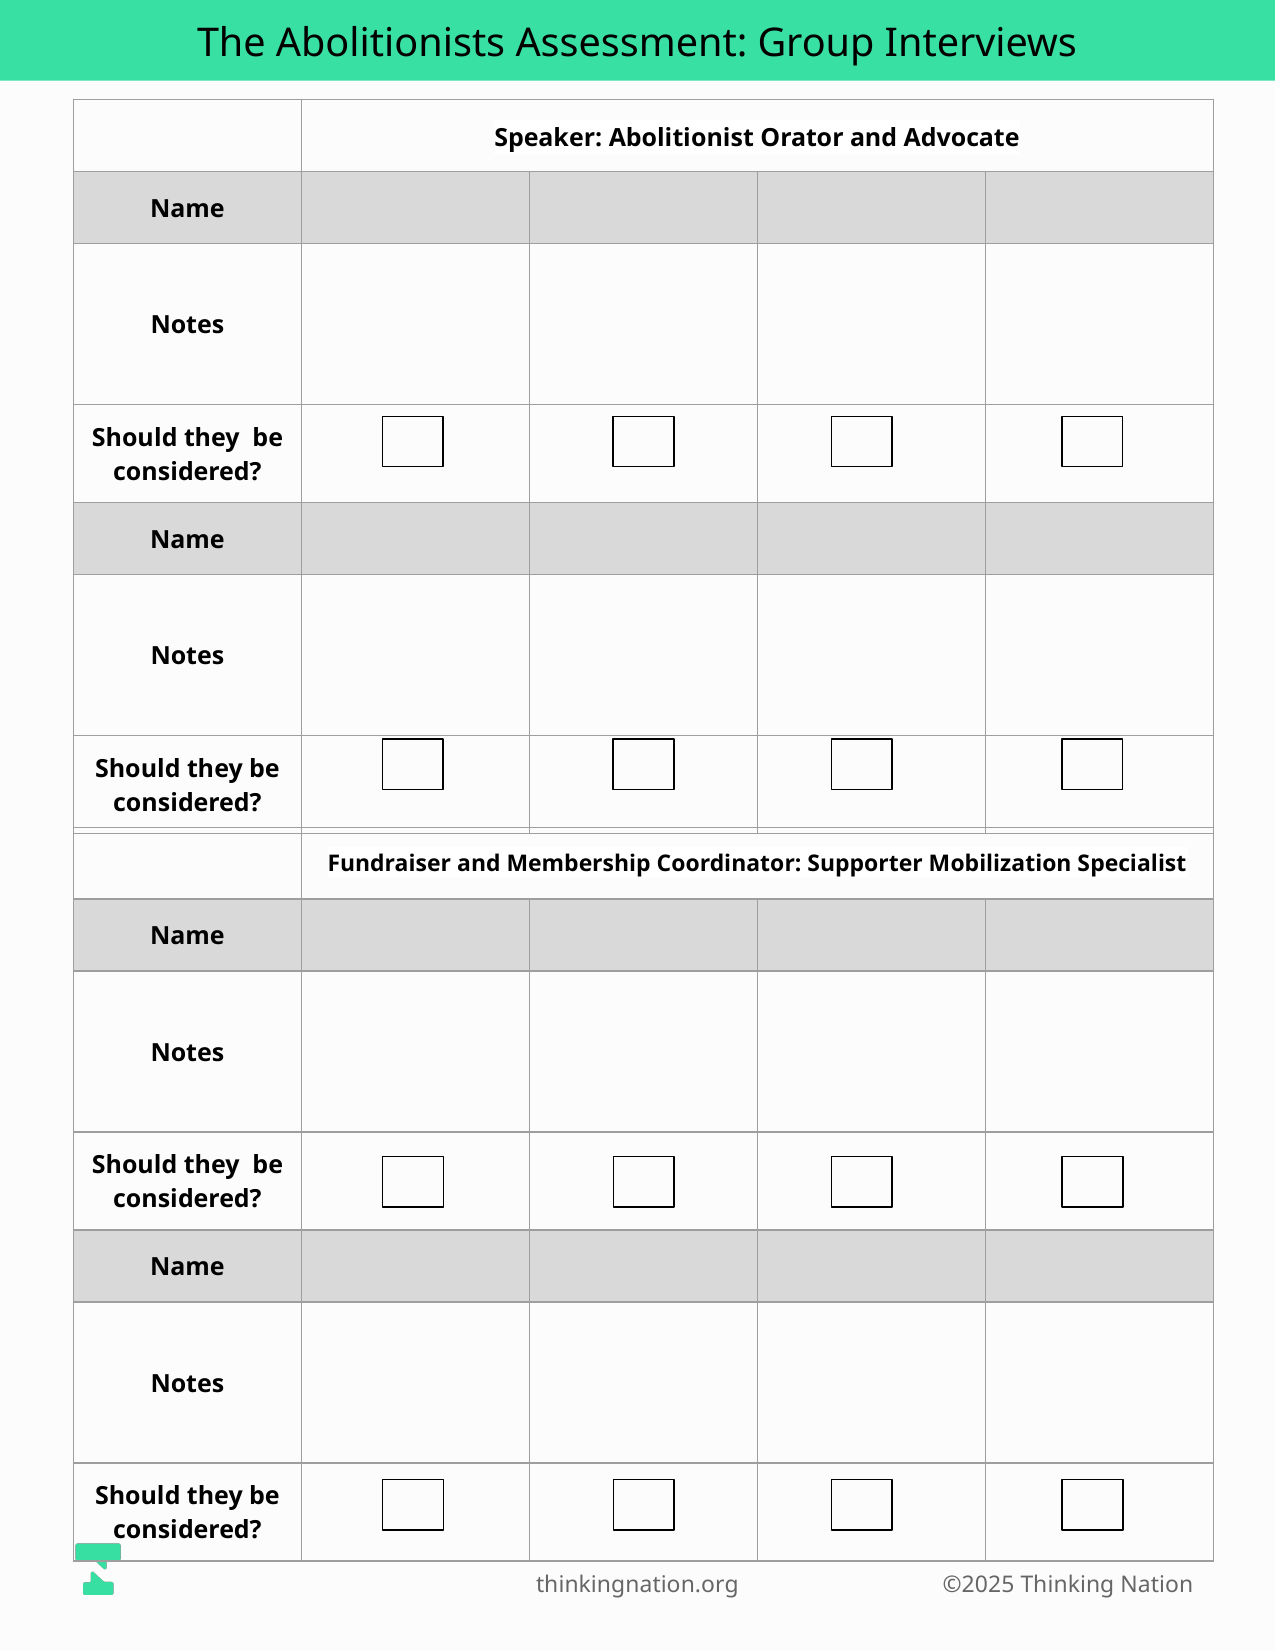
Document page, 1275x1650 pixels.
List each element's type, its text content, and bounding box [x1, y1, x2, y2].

text_box [831, 1479, 893, 1530]
table_cell [758, 172, 985, 243]
text_box The Abolitionists Assessment: Group Interviews [0, 0, 1275, 81]
text_box [613, 1156, 674, 1207]
table_cell [986, 172, 1213, 243]
table_cell [530, 244, 757, 404]
table_cell Should they be considered? [74, 1464, 301, 1560]
text_box [382, 1156, 444, 1207]
table_cell [758, 900, 985, 970]
table_cell [302, 575, 529, 735]
table_cell [986, 900, 1213, 970]
table_cell [986, 972, 1213, 1131]
table_cell [986, 244, 1213, 404]
table_cell Should they be considered? [74, 1133, 301, 1229]
table_cell [758, 405, 985, 502]
table_cell [986, 1303, 1213, 1462]
table_cell [302, 244, 529, 404]
table_header Speaker: Abolitionist Orator and Advocate [302, 100, 1213, 171]
table_cell [986, 736, 1213, 827]
table_cell [986, 1133, 1213, 1229]
text_box [382, 416, 444, 467]
text_box [1061, 739, 1123, 790]
table_cell [986, 405, 1213, 502]
table_cell Notes [74, 972, 301, 1131]
table_cell [986, 1231, 1213, 1301]
text_box [831, 416, 892, 467]
table_cell [530, 405, 757, 502]
table_cell Notes [74, 244, 301, 404]
table_cell [302, 900, 529, 970]
table_cell [302, 972, 529, 1131]
table_cell [758, 1303, 985, 1462]
table_cell [758, 575, 985, 735]
table_cell Notes [74, 575, 301, 735]
table_cell [758, 244, 985, 404]
table_cell [302, 1303, 529, 1462]
text_box ©2025 Thinking Nation [907, 1562, 1210, 1605]
table_cell [758, 1464, 985, 1560]
table_cell Name [74, 503, 301, 574]
table_cell [302, 1231, 529, 1301]
text_box [831, 739, 892, 790]
table_cell [530, 1133, 757, 1229]
table_cell Should they be considered? [74, 736, 301, 827]
table_cell [530, 575, 757, 735]
table_cell [758, 1133, 985, 1229]
table_cell [530, 900, 757, 970]
table_header [74, 100, 301, 171]
table_cell Name [74, 172, 301, 243]
text_box [831, 1156, 893, 1207]
text_box [613, 739, 674, 790]
table_cell [302, 405, 529, 502]
table_cell [302, 172, 529, 243]
table_cell [530, 503, 757, 574]
table_cell [758, 503, 985, 574]
table_cell [758, 972, 985, 1131]
table_cell [758, 736, 985, 827]
table_header Fundraiser and Membership Coordinator: Supporter Mobilization Specialist [302, 828, 1213, 898]
table_cell Notes [74, 1303, 301, 1462]
text_box [382, 739, 444, 790]
table_cell [530, 1303, 757, 1462]
text_box [382, 1479, 444, 1530]
table_cell [302, 503, 529, 574]
text_box [1061, 416, 1123, 467]
table_cell [302, 1464, 529, 1560]
table_cell [302, 736, 529, 827]
table_cell [302, 1133, 529, 1229]
table_header [74, 828, 301, 898]
text_box [613, 1479, 674, 1530]
table_cell Name [74, 1231, 301, 1301]
table_cell [530, 1231, 757, 1301]
table_cell [530, 172, 757, 243]
table_cell Name [74, 900, 301, 970]
picture [62, 1533, 134, 1605]
table_cell [986, 1464, 1213, 1560]
table_cell [758, 1231, 985, 1301]
table_cell [986, 503, 1213, 574]
text_box [613, 416, 674, 467]
table_cell [986, 575, 1213, 735]
text_box [1062, 1479, 1123, 1530]
text_box thinkingnation.org [486, 1562, 789, 1605]
table_cell [530, 972, 757, 1131]
table_cell Should they be considered? [74, 405, 301, 502]
table_cell [530, 1464, 757, 1560]
text_box [1062, 1156, 1123, 1207]
table_cell [530, 736, 757, 827]
